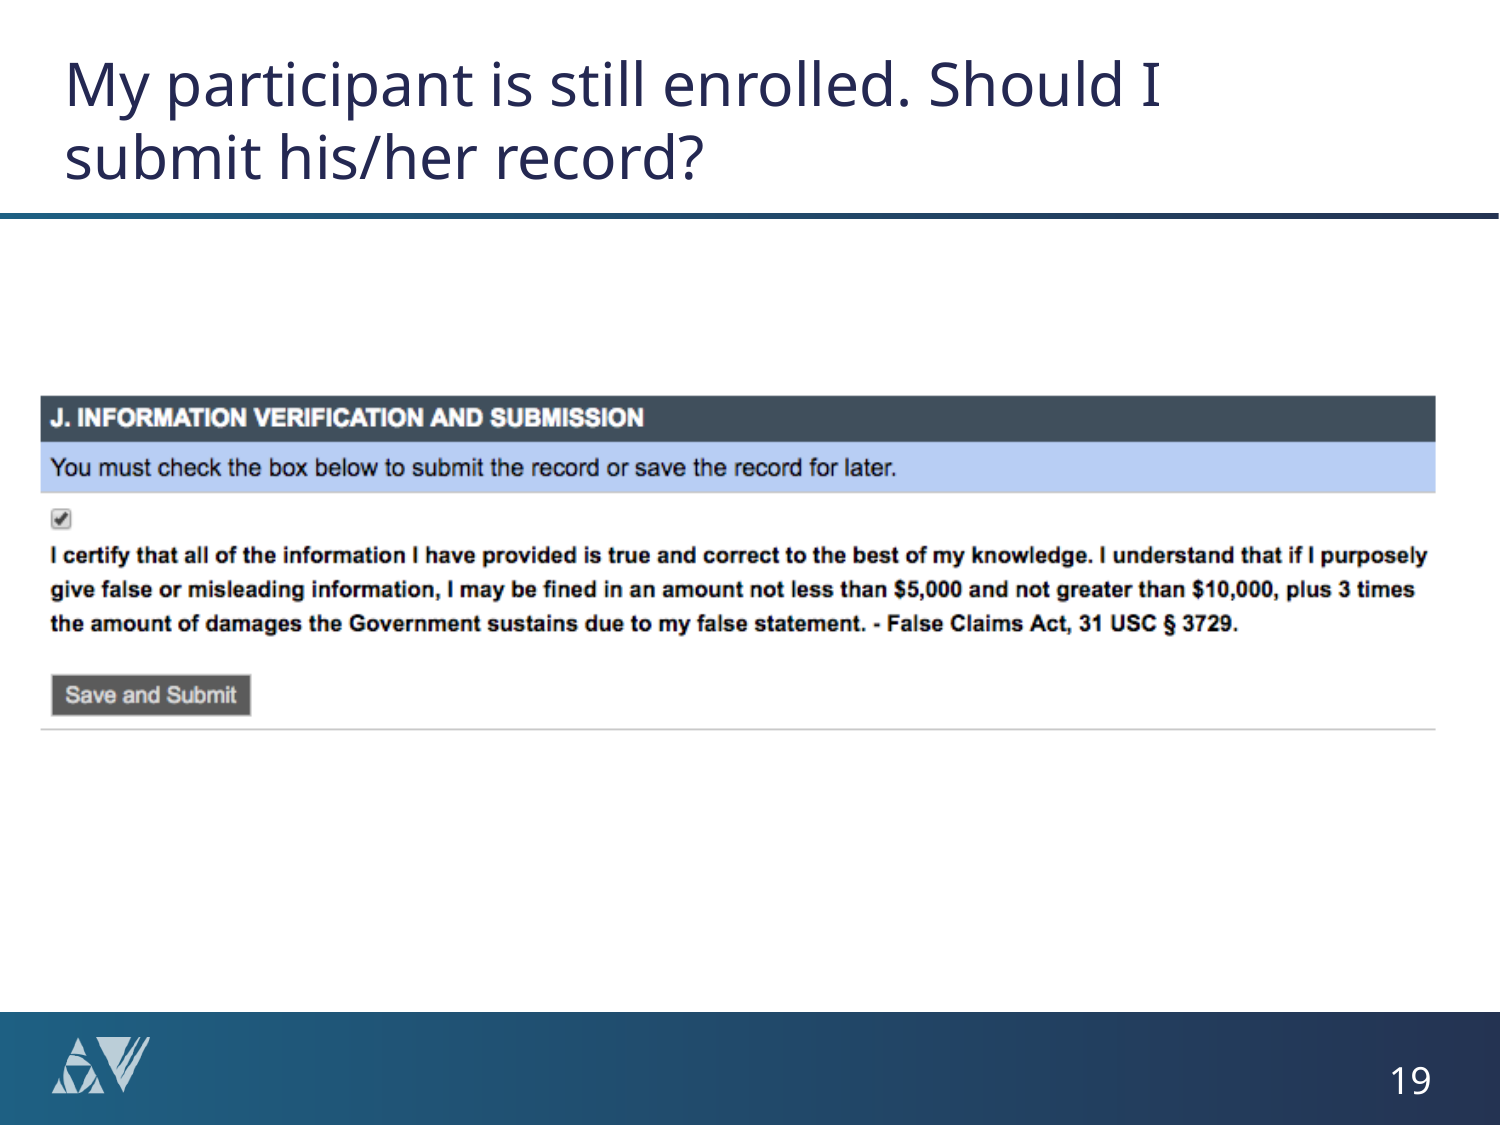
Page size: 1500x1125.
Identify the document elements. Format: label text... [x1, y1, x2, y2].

title My participant is still enrolled. Should I submit his/her record? [50, 37, 1388, 200]
slide_number 19 [1374, 1050, 1462, 1091]
picture [24, 374, 1453, 763]
picture [50, 1037, 150, 1094]
